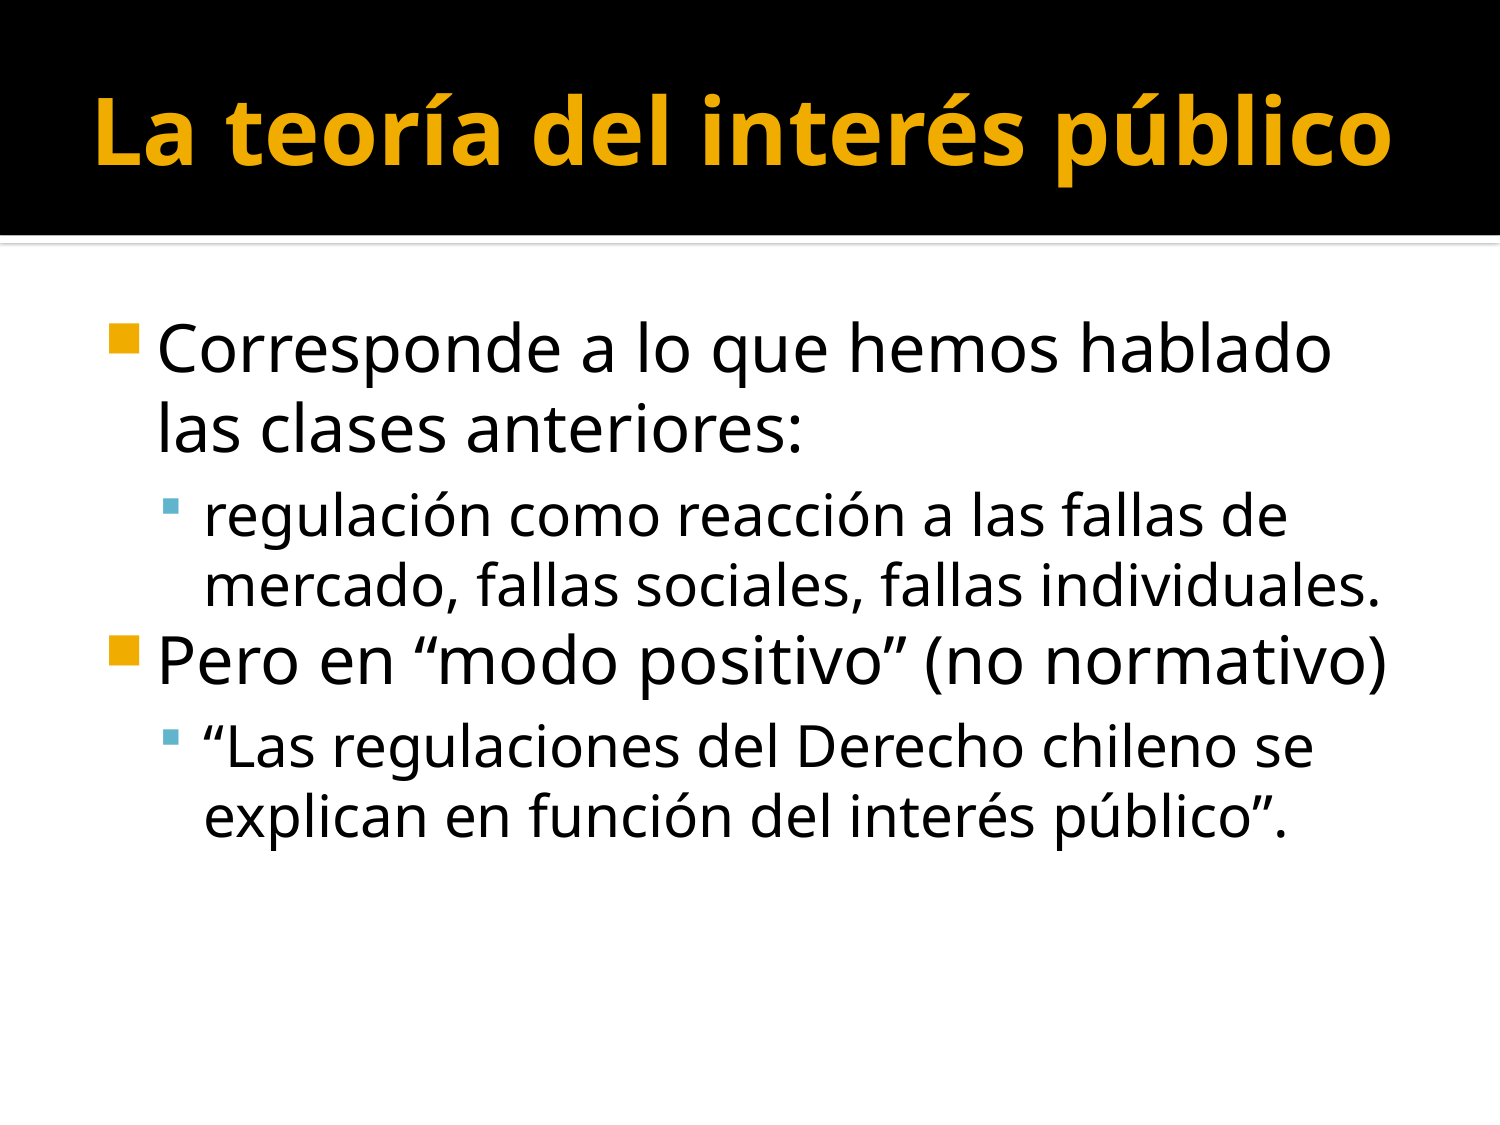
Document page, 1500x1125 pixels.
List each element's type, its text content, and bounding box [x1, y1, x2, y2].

title La teoría del interés público [75, 25, 1425, 231]
list Corresponde a lo que hemos hablado las clases anteriores: regulación como reacción a las fallas de mercado, fallas sociales, fallas individuales. Pero en “modo positivo” (no normativo) “Las regulaciones del Derecho chileno se explican en función del interés público”. [75, 291, 1425, 1050]
